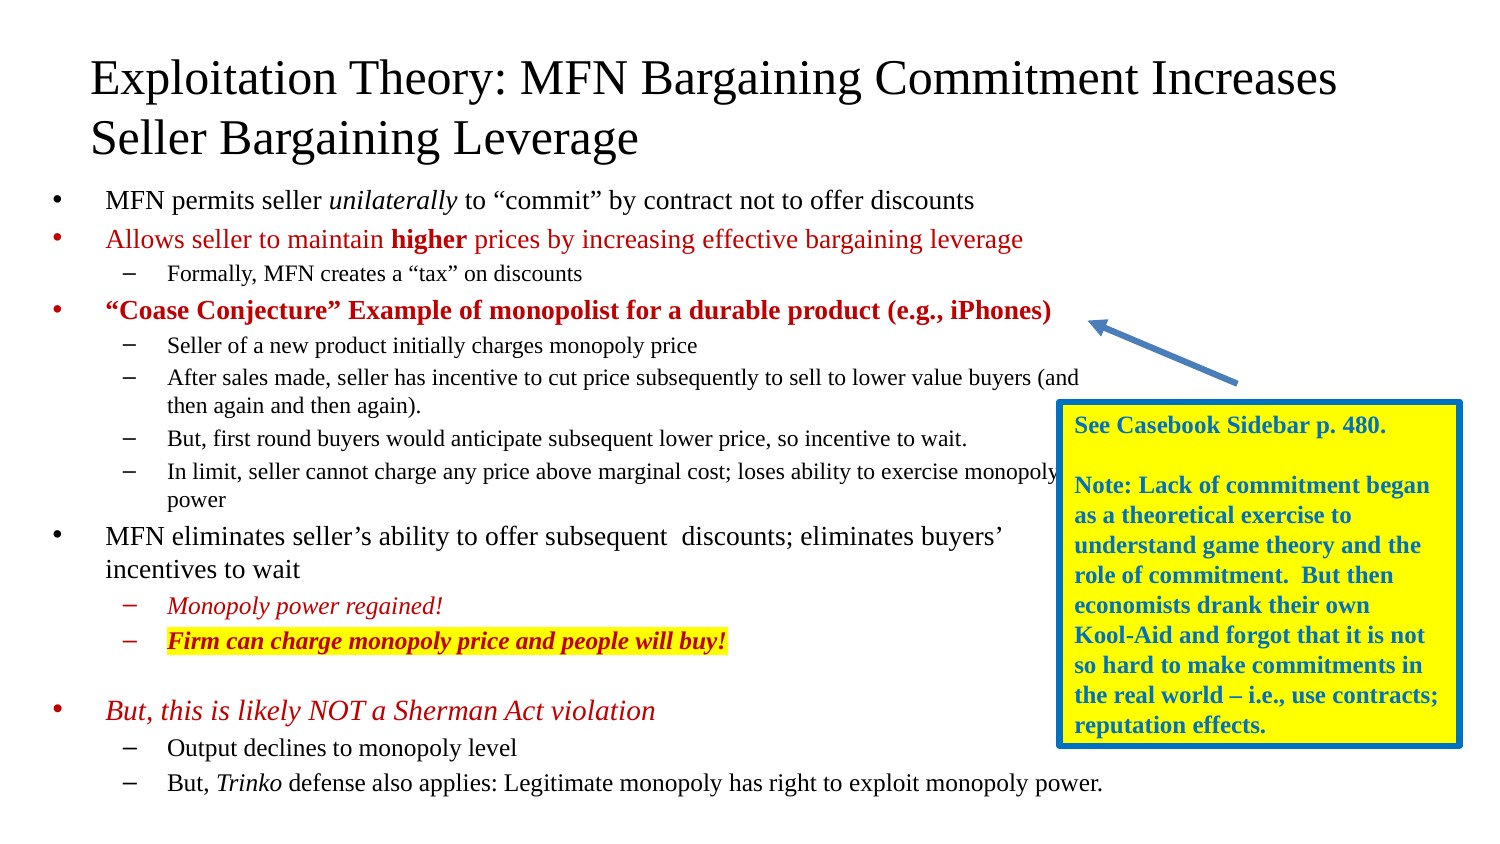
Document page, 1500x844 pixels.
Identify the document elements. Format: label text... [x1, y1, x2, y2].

text_box See Casebook Sidebar p. 480. Note: Lack of commitment began as a theoretical exercise to understand game theory and the role of commitment. But then economists drank their own Kool-Aid and forgot that it is not so hard to make commitments in the real world – i.e., use contracts; reputation effects. [1059, 401, 1460, 746]
list MFN permits seller unilaterally to “commit” by contract not to offer discounts Allows seller to maintain higher prices by increasing effective bargaining leverage Formally, MFN creates a “tax” on discounts “Coase Conjecture” Example of monopolist for a durable product (e.g., iPhones) Seller of a new product initially charges monopoly price After sales made, seller has incentive to cut price subsequently to sell to lower value buyers (and then again and then again). But, first round buyers would anticipate subsequent lower price, so incentive to wait. In limit, seller cannot charge any price above marginal cost; loses ability to exercise monopoly power MFN eliminates seller’s ability to offer subsequent discounts; eliminates buyers’ incentives to wait Monopoly power regained! Firm can charge monopoly price and people will buy! But, this is likely NOT a Sherman Act violation Output declines to monopoly level But, Trinko defense also applies: Legitimate monopoly has right to exploit monopoly power. [37, 174, 1125, 835]
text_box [1087, 320, 1238, 384]
text_box [74, 31, 1425, 172]
